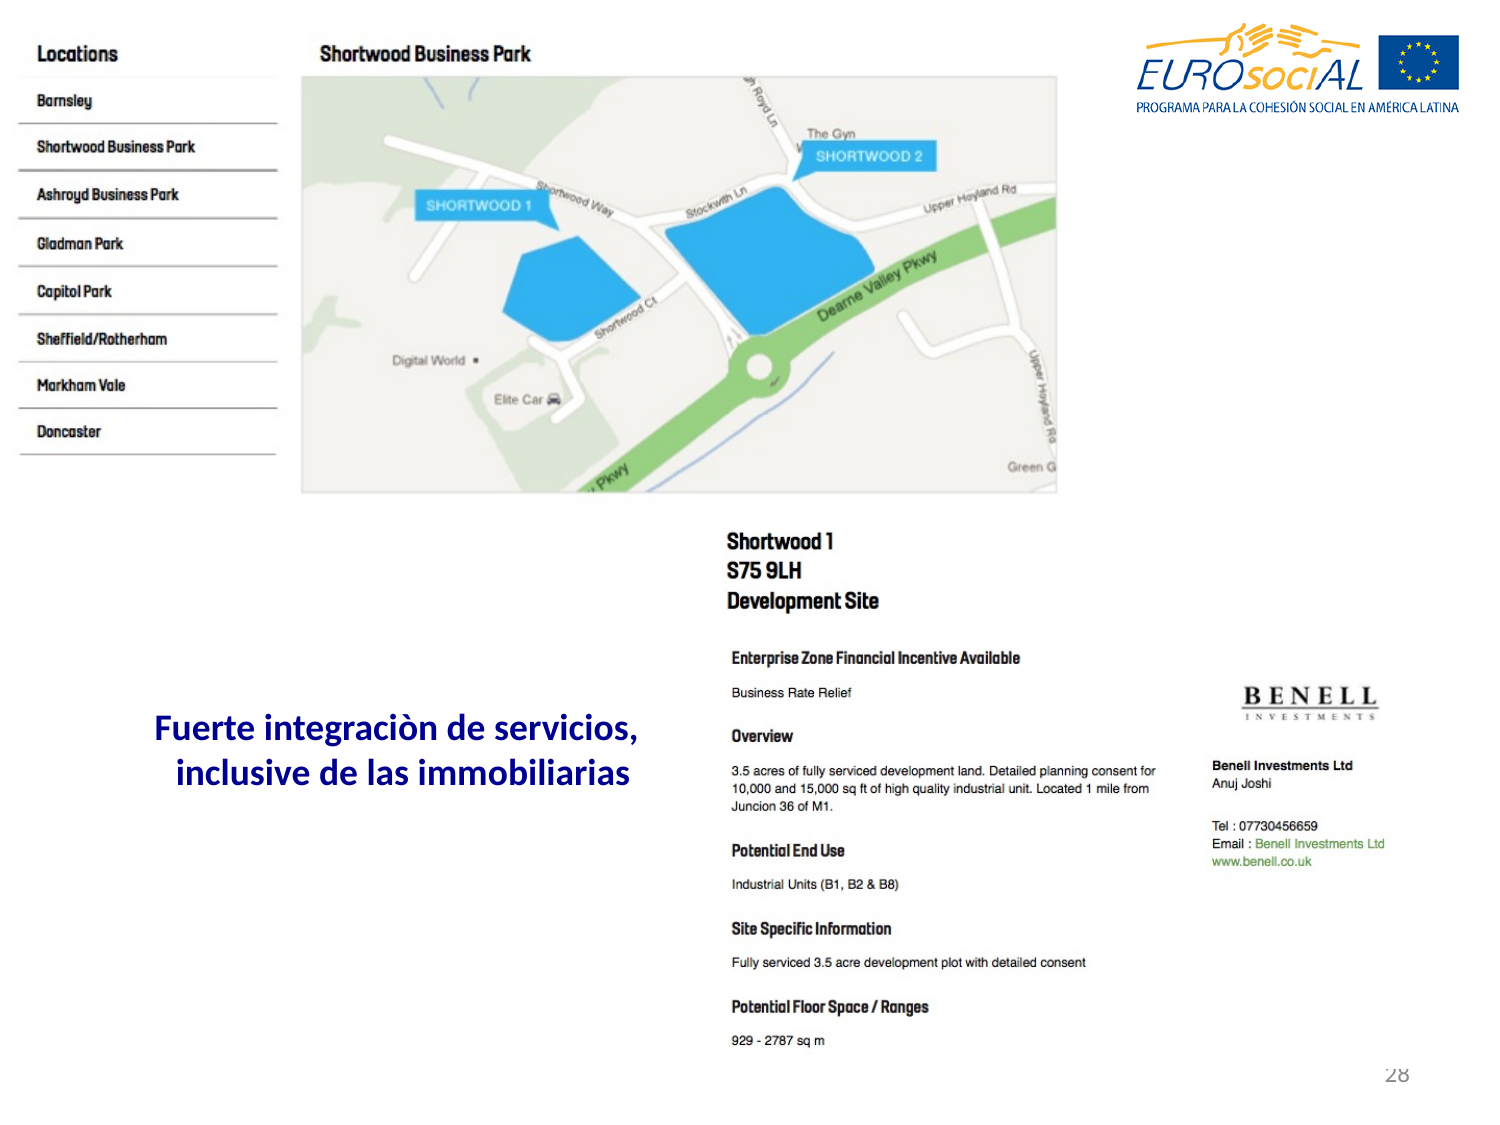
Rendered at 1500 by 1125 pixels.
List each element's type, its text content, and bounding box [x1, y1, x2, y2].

slide_number 28 [1074, 1077, 1425, 1103]
picture [1134, 23, 1460, 113]
picture [0, 26, 1461, 1069]
text_box Fuerte integraciòn de servicios, inclusive de las immobiliarias [64, 696, 655, 801]
